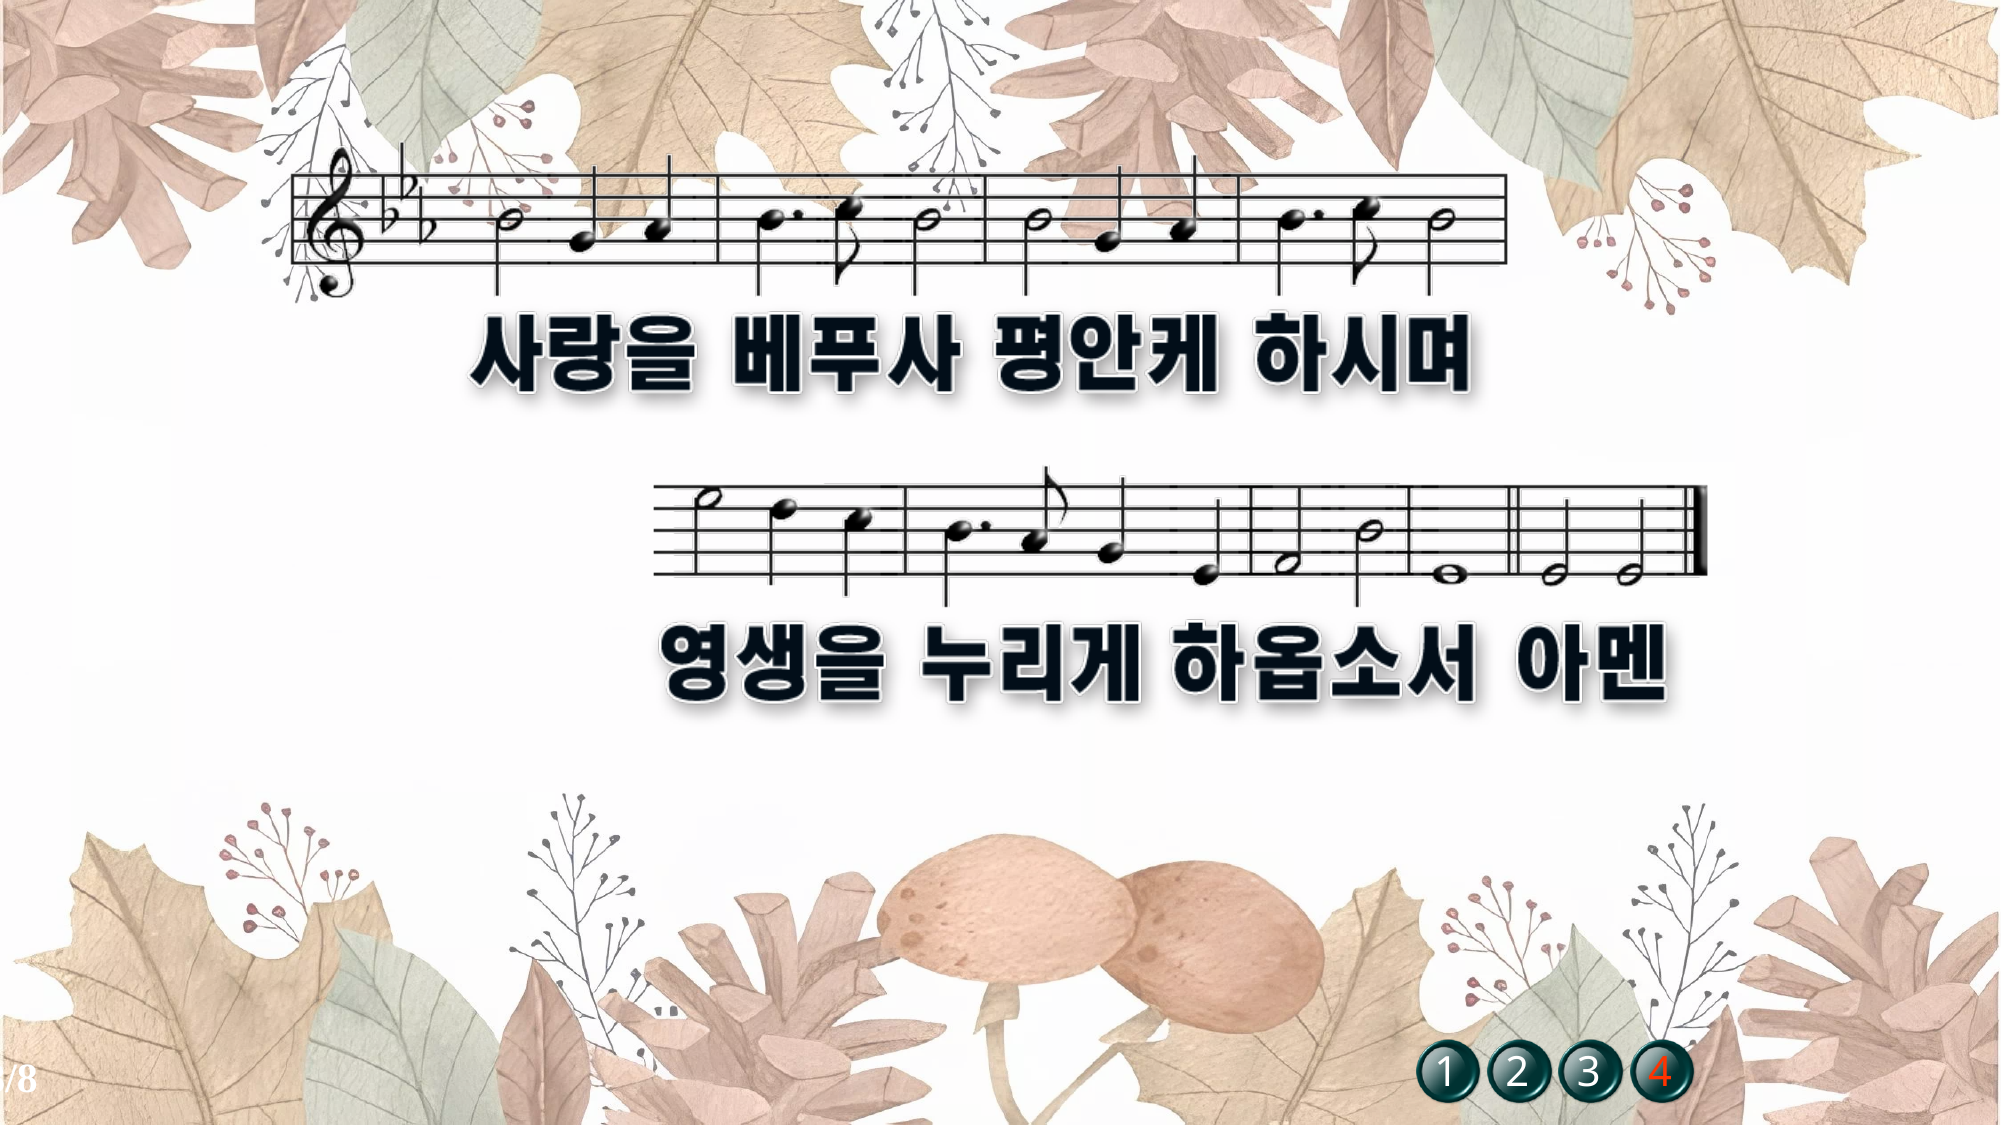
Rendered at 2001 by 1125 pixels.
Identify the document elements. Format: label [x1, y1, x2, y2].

text_box [1484, 1035, 1555, 1106]
text_box [1413, 1035, 1484, 1106]
text_box [1627, 1035, 1697, 1106]
picture [0, 0, 2001, 1125]
text_box [1555, 1035, 1626, 1106]
